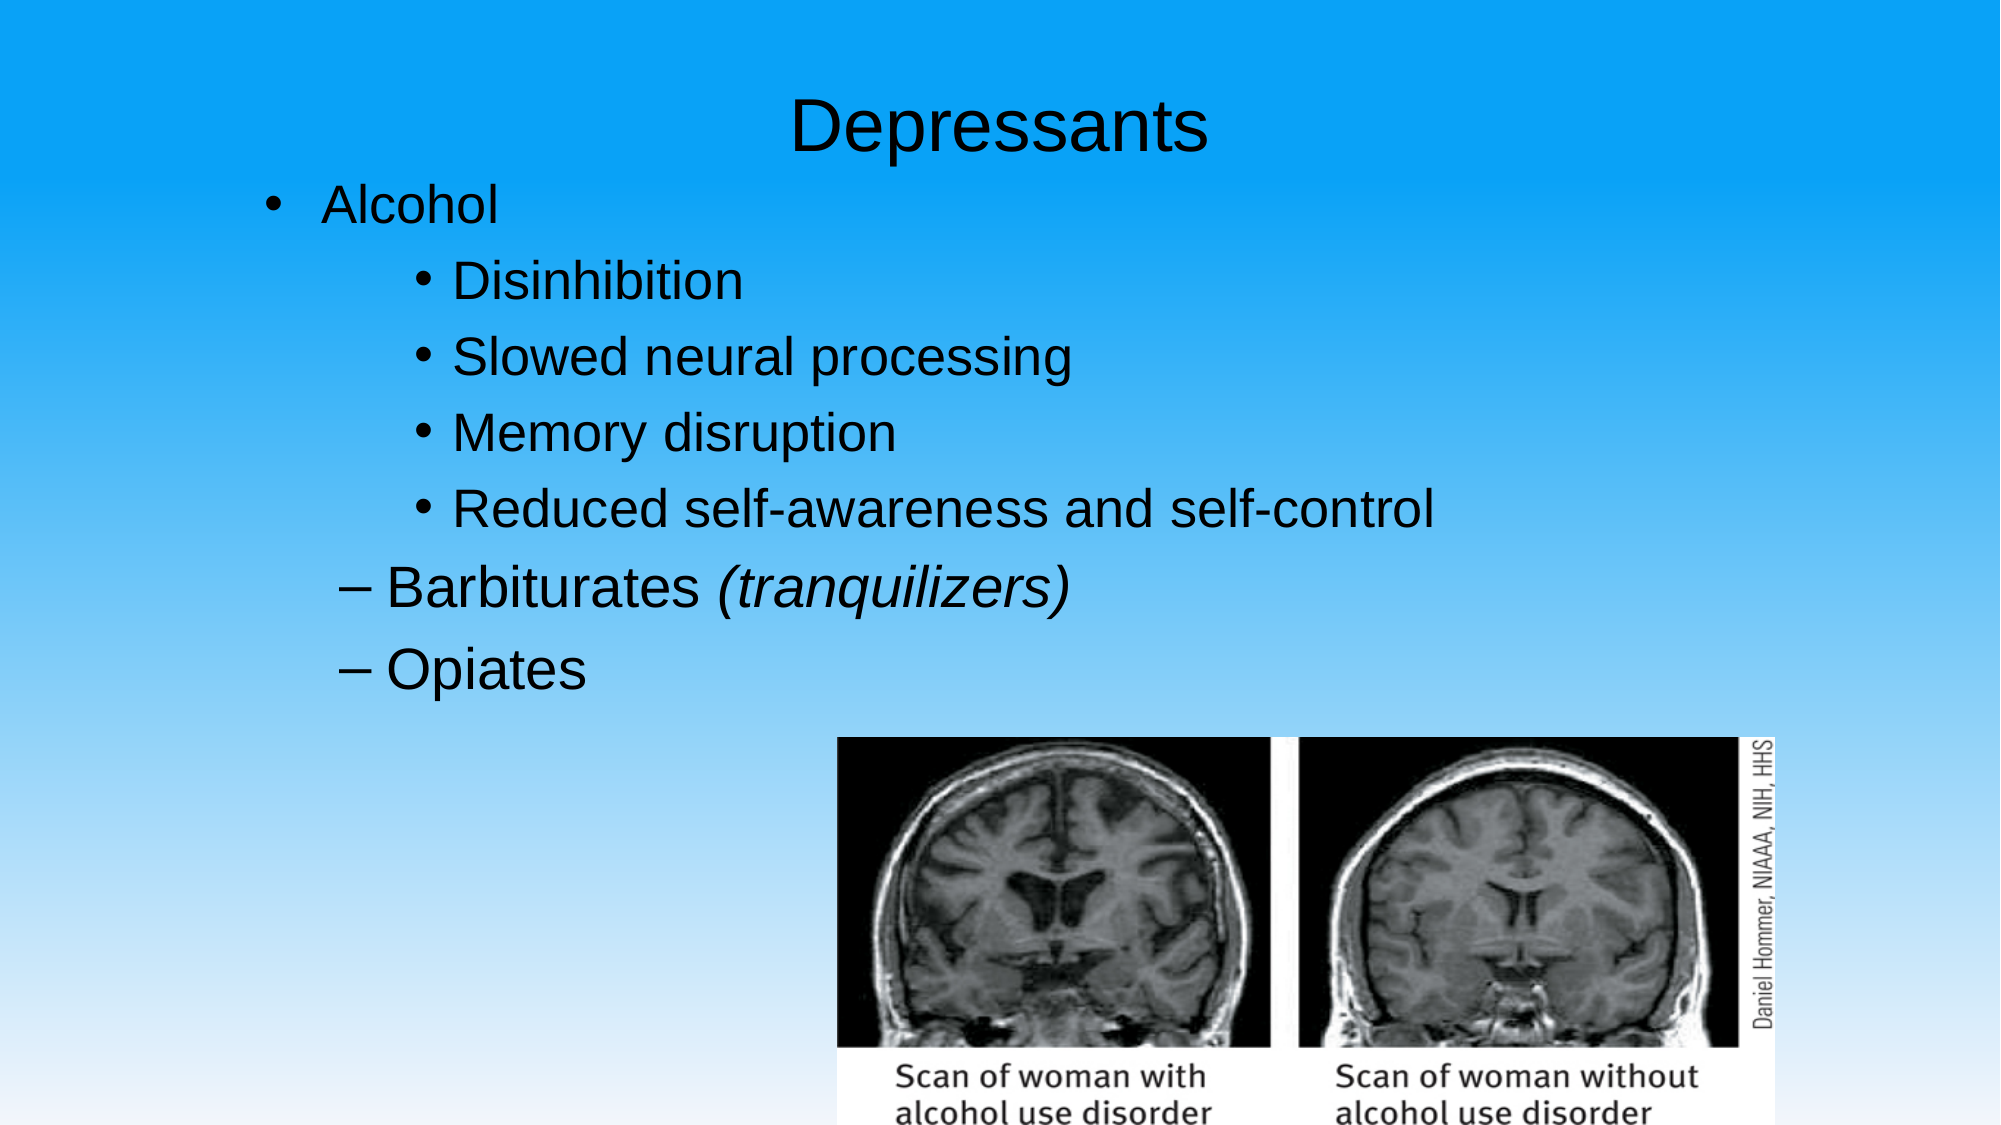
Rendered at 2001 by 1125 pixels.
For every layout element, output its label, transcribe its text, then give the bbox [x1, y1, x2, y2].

text_box Alcohol Disinhibition Slowed neural processing Memory disruption Reduced self-awareness and self-control Barbiturates (tranquilizers) Opiates [249, 162, 1750, 905]
title Depressants [249, 0, 1750, 162]
picture [837, 737, 1776, 1125]
